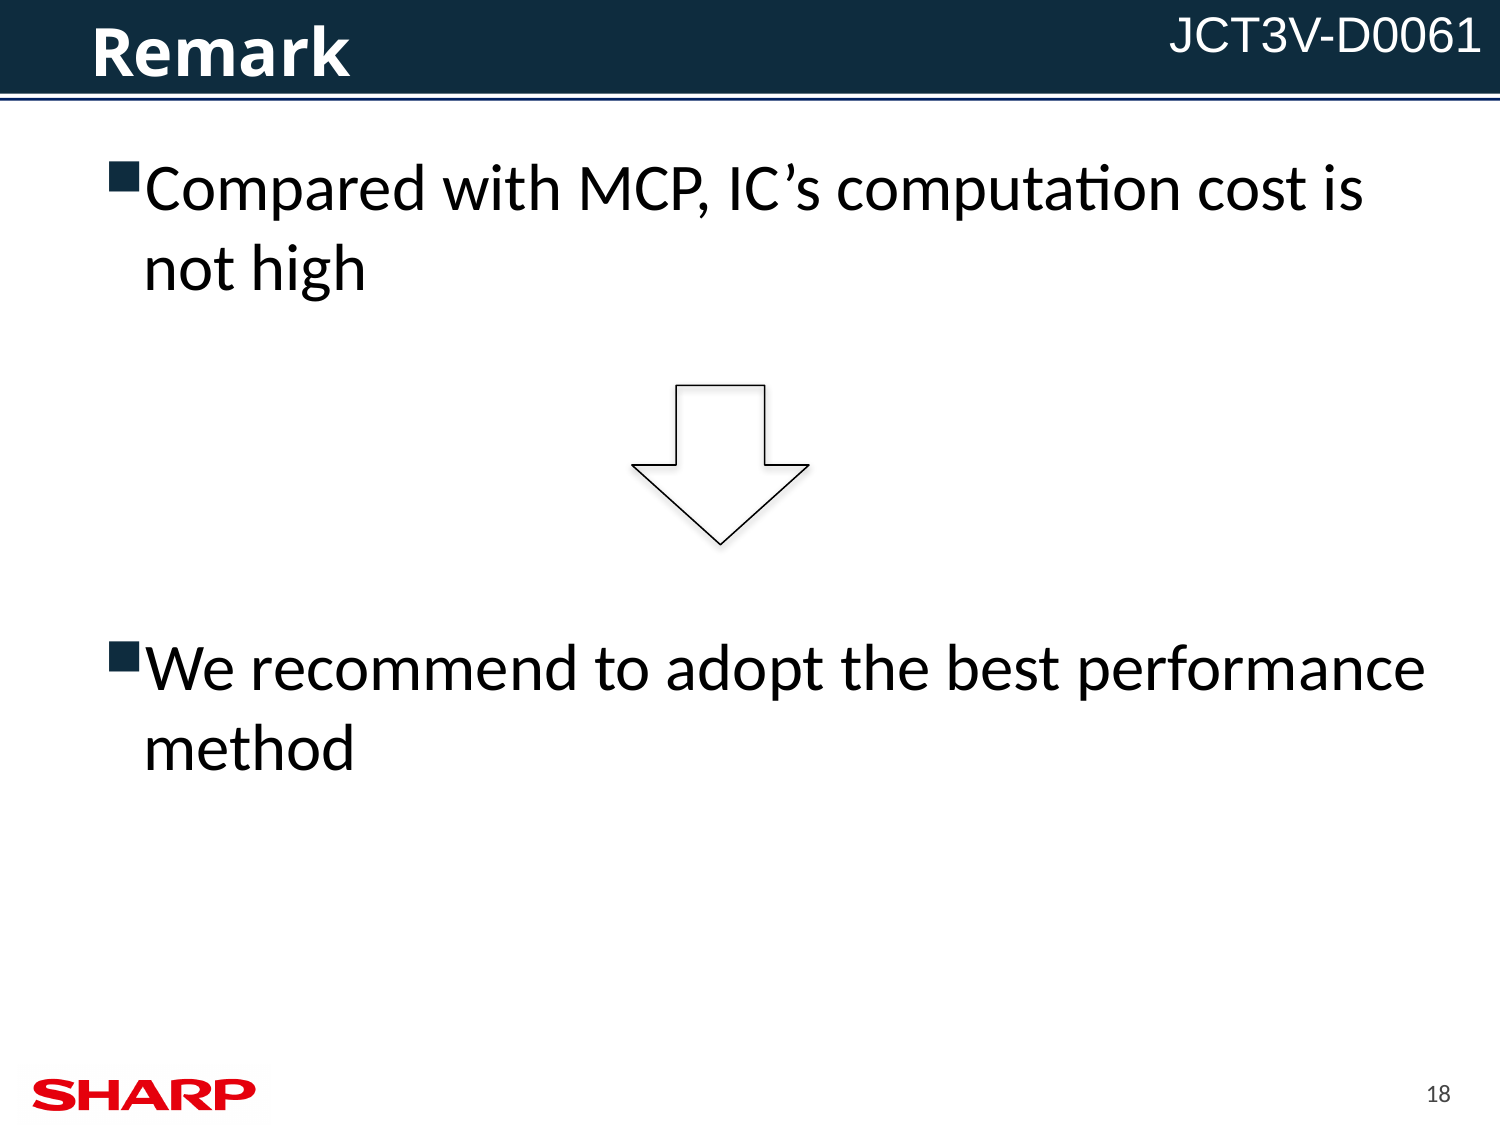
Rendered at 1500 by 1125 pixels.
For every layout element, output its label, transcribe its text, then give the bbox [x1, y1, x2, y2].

slide_number 18 [1345, 1062, 1467, 1108]
picture [17, 1064, 271, 1125]
text_box [631, 384, 810, 546]
title Remark [74, 15, 1426, 85]
list Compared with MCP, IC’s computation cost is not high We recommend to adopt the best performance method [74, 128, 1459, 1051]
